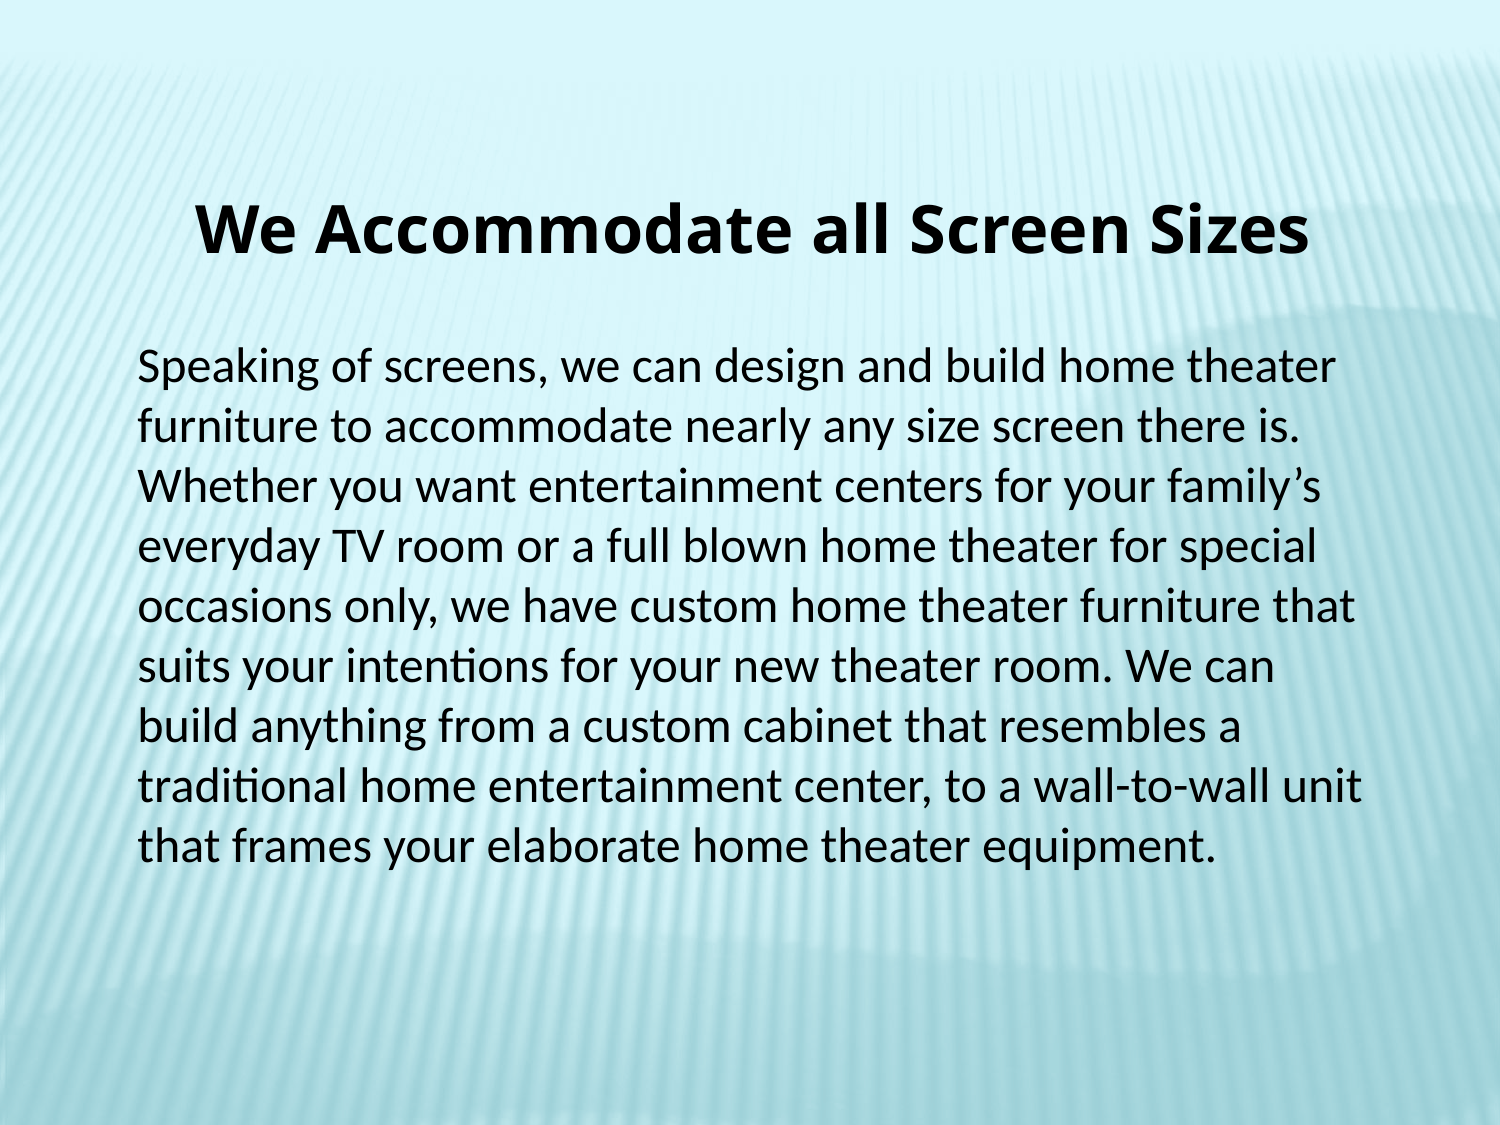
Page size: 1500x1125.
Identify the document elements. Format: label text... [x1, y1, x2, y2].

text_box We Accommodate all Screen Sizes [180, 178, 1327, 274]
text_box Speaking of screens, we can design and build home theater furniture to accommodate nearly any size screen there is. Whether you want entertainment centers for your family’s everyday TV room or a full blown home theater for special occasions only, we have custom home theater furniture that suits your intentions for your new theater room. We can build anything from a custom cabinet that resembles a traditional home entertainment center, to a wall-to-wall unit that frames your elaborate home theater equipment. [122, 324, 1386, 880]
